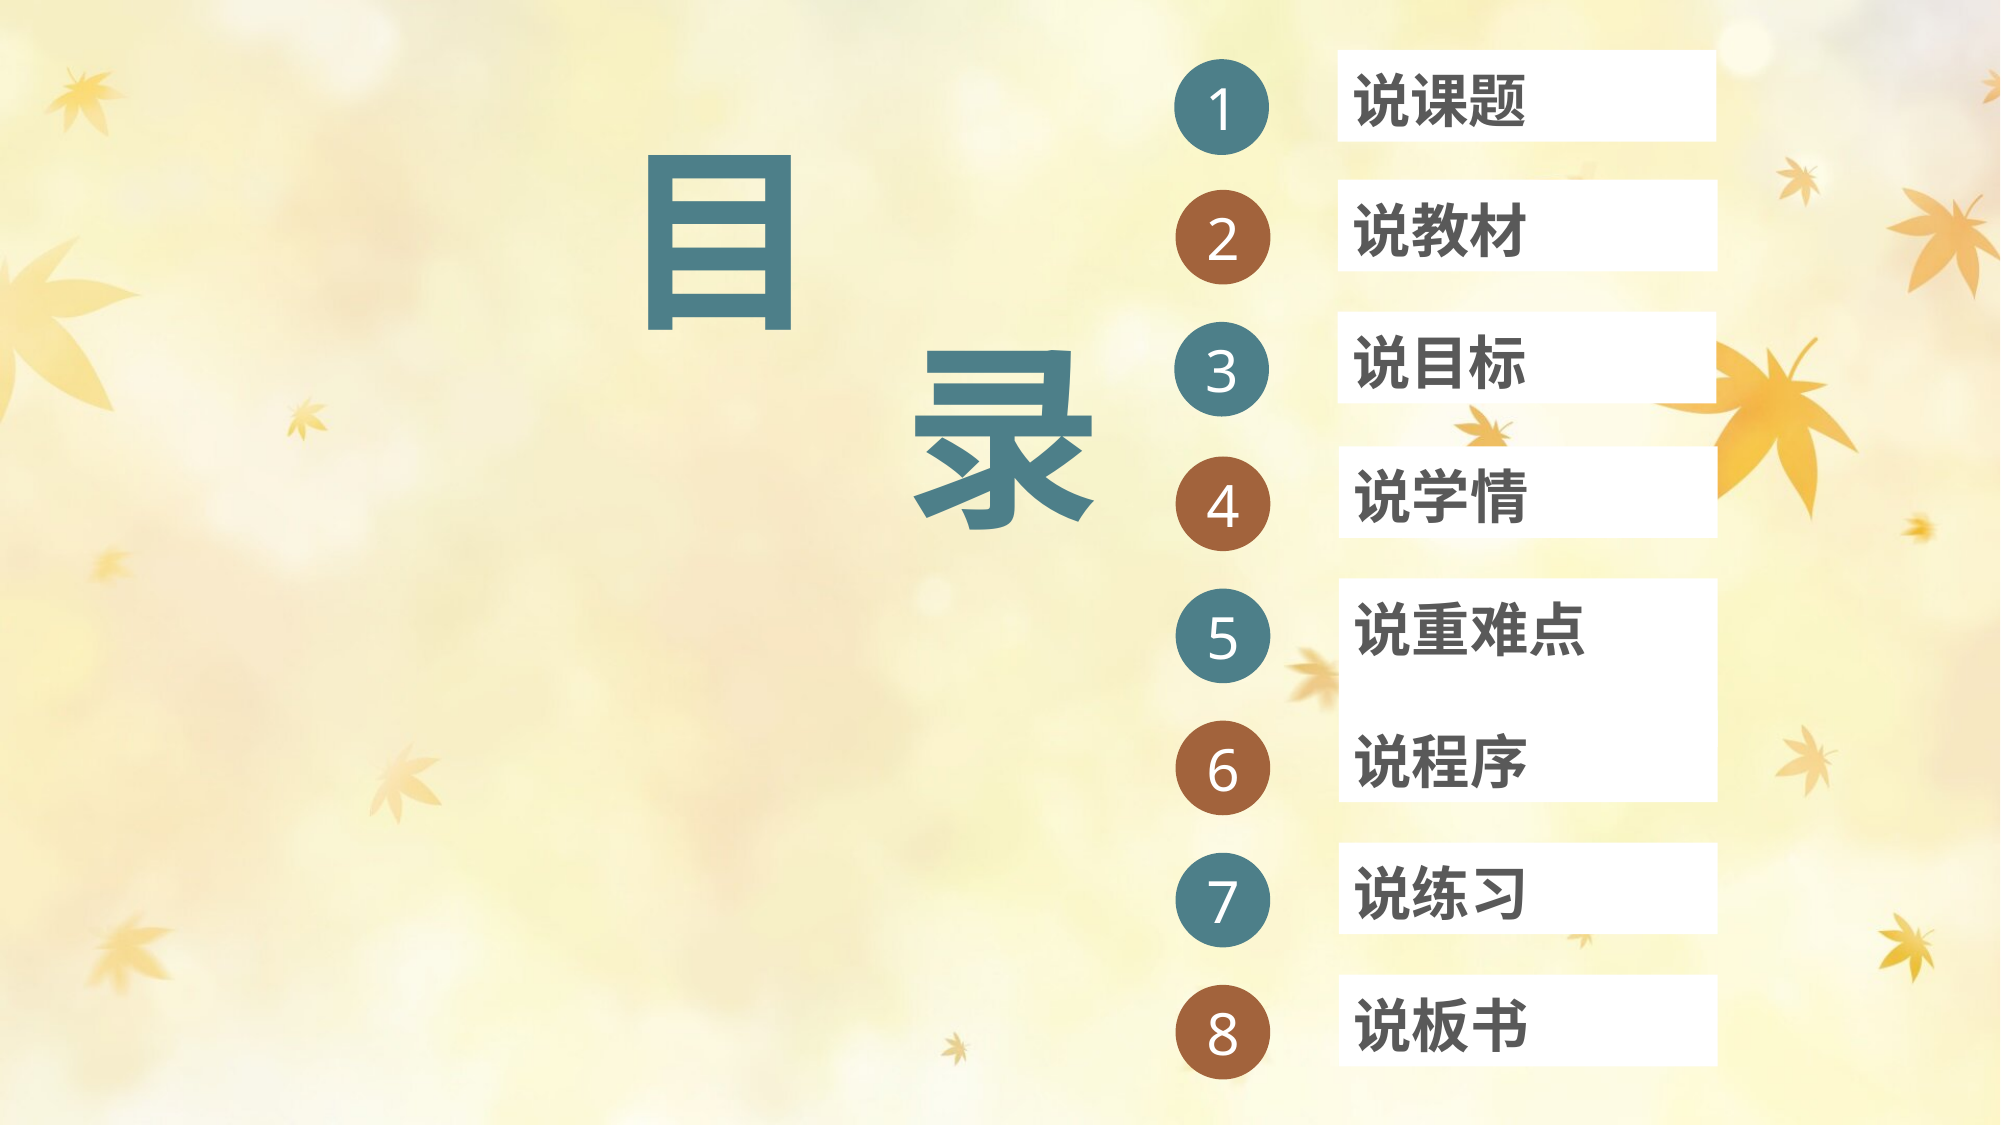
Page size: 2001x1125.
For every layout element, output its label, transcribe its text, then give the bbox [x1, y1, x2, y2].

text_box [1174, 311, 1717, 417]
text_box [1175, 710, 1718, 816]
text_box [1175, 446, 1718, 552]
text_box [1175, 179, 1718, 285]
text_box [1175, 974, 1718, 1080]
text_box 目 [546, 107, 996, 362]
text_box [1175, 578, 1718, 710]
picture [0, 0, 2001, 1125]
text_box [1175, 842, 1718, 948]
text_box 录 [888, 304, 1127, 739]
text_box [1174, 49, 1717, 155]
